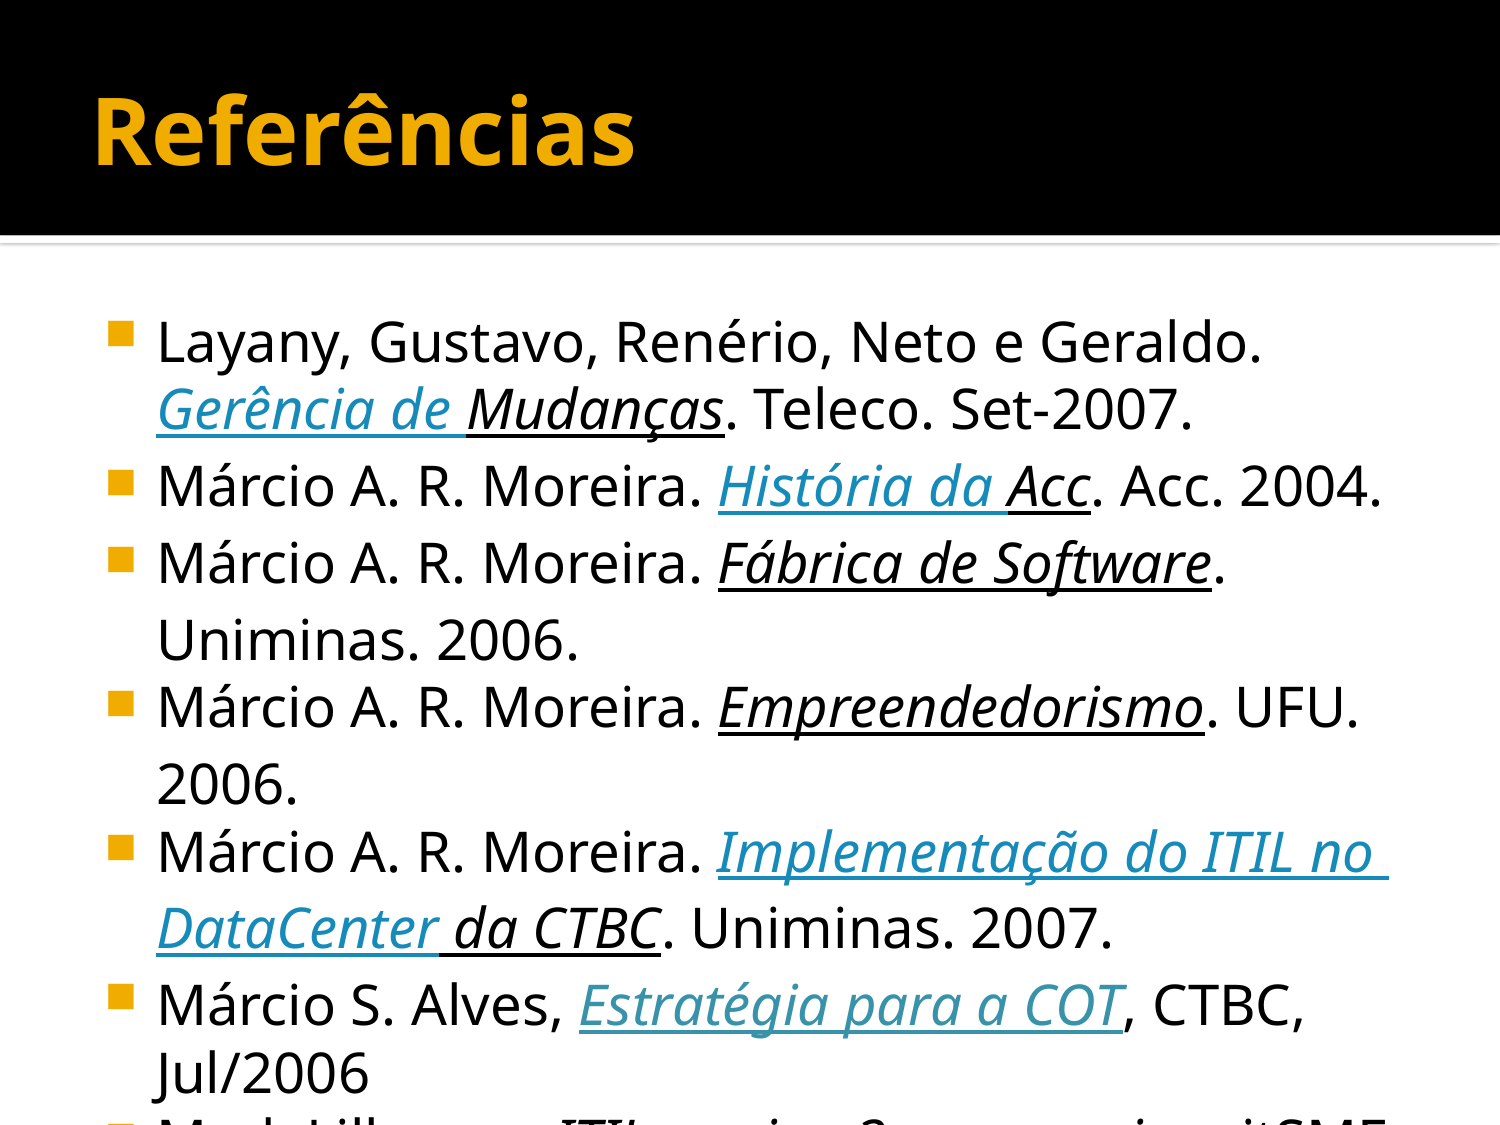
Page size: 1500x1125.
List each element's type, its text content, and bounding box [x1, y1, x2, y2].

list Layany, Gustavo, Renério, Neto e Geraldo. Gerência de Mudanças. Teleco. Set-2007. Márcio A. R. Moreira. História da Acc. Acc. 2004. Márcio A. R. Moreira. Fábrica de Software. Uniminas. 2006. Márcio A. R. Moreira. Empreendedorismo. UFU. 2006. Márcio A. R. Moreira. Implementação do ITIL no DataCenter da CTBC. Uniminas. 2007. Márcio S. Alves, Estratégia para a COT, CTBC, Jul/2006 Mark Lillycrop. ITIL version 3: an overview. itSMF. Publications Manager. Jun-2007. [75, 291, 1454, 1090]
title Referências [75, 25, 1425, 231]
